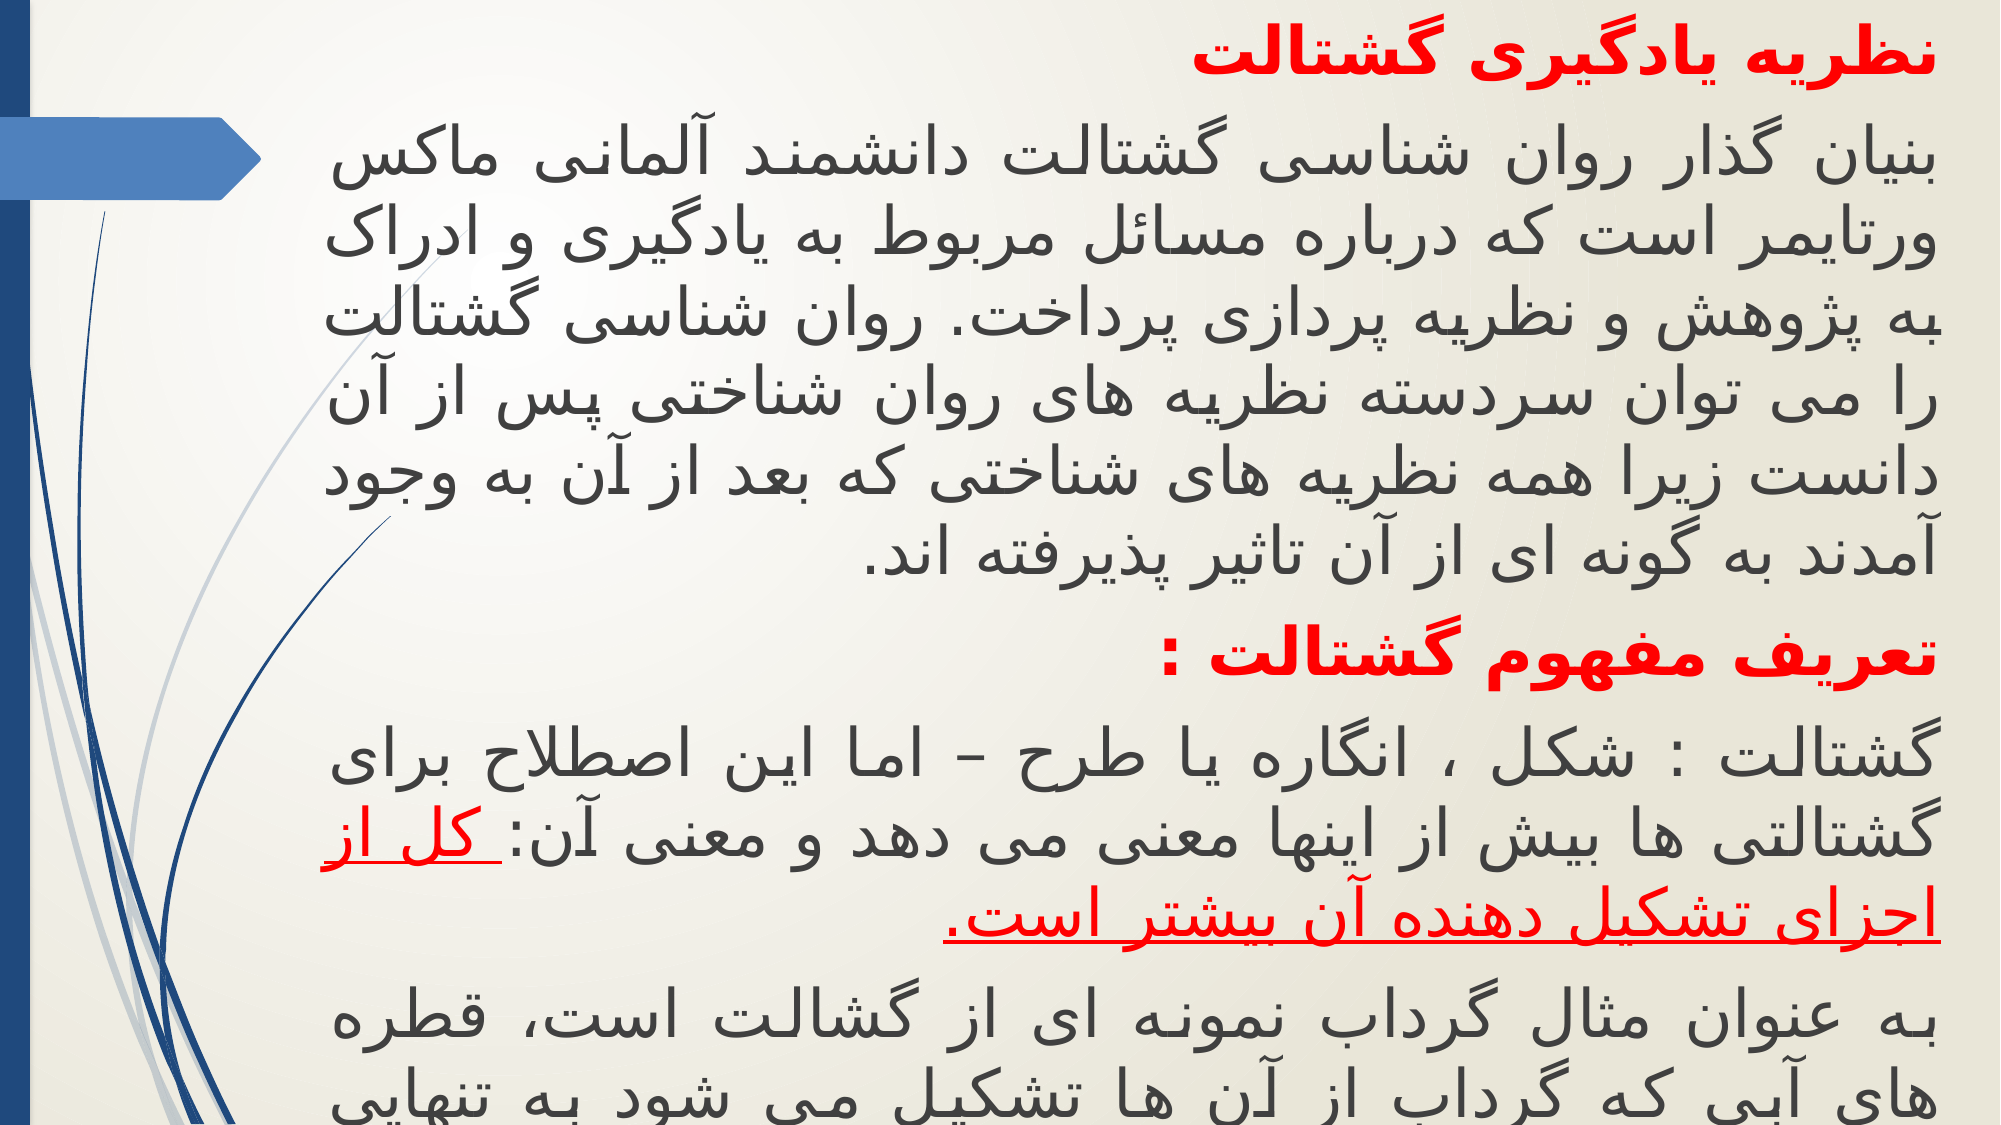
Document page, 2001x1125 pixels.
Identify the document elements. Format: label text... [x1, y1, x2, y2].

list نظریه یادگیری گشتالت بنیان گذار روان شناسی گشتالت دانشمند آلمانی ماکس ورتایمر است که درباره مسائل مربوط به یادگیری و ادراک به پژوهش و نظریه پردازی پرداخت. روان شناسی گشتالت را می توان سردسته نظریه های روان شناختی پس از آن دانست زیرا همه نظریه های شناختی که بعد از آن به وجود آمدند به گونه ای از آن تاثیر پذیرفته اند. تعریف مفهوم گشتالت : گشتالت : شکل ، انگاره یا طرح – اما این اصطلاح برای گشتالتی ها بیش از اینها معنی می دهد و معنی آن: کل از اجزای تشکیل دهنده آن بیشتر است. به عنوان مثال گرداب نمونه ای از گشالت است، قطره های آبی که گرداب از آن ها تشکیل می شود به تنهایی معرف گرداب نیستند بلکه نوع حرکت آن در گرداب معرف گرداب است. [306, 0, 1957, 1125]
